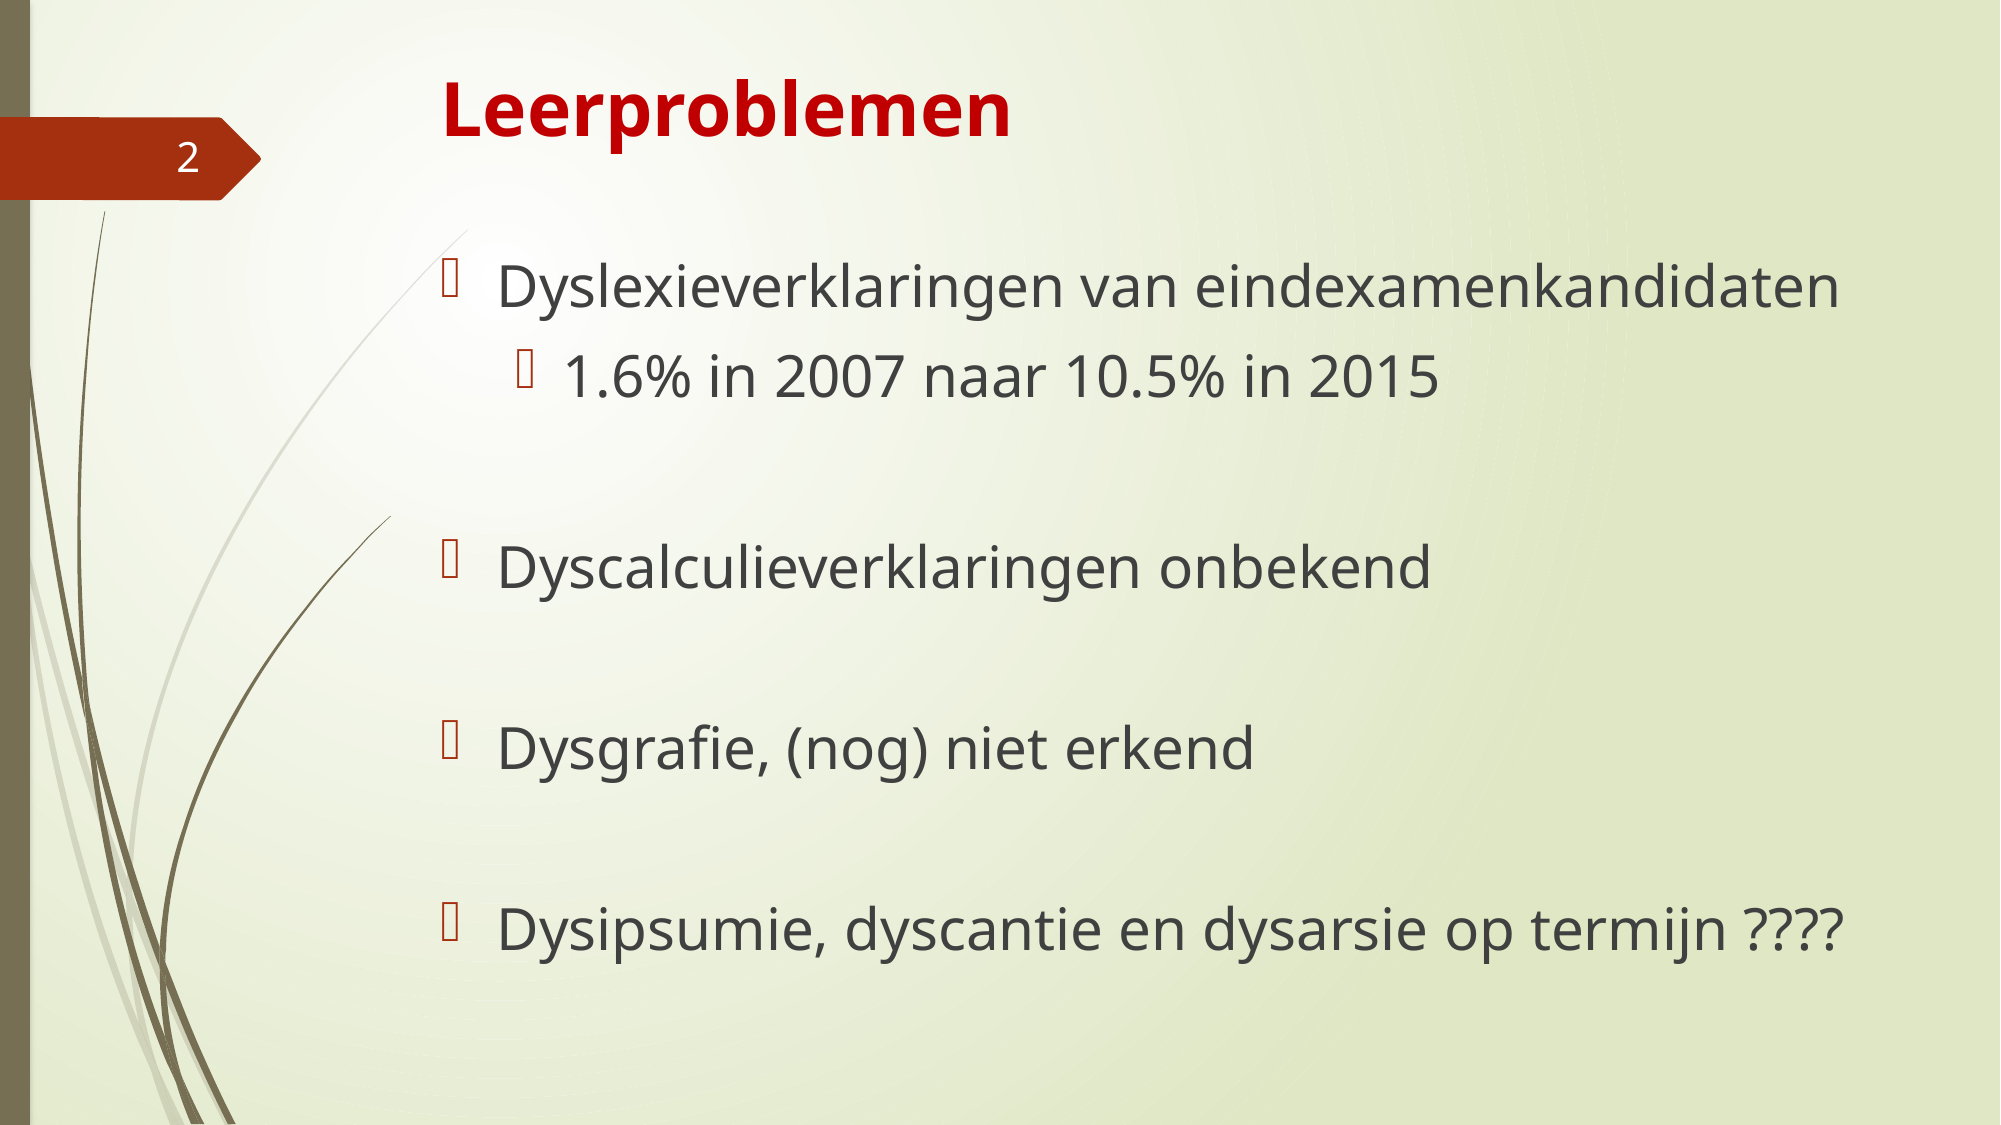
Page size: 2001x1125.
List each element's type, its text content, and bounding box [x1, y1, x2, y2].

list Dyslexieverklaringen van eindexamenkandidaten 1.6% in 2007 naar 10.5% in 2015 Dyscalculieverklaringen onbekend Dysgrafie, (nog) niet erkend Dysipsumie, dyscantie en dysarsie op termijn ???? [425, 241, 1978, 1052]
title Leerproblemen [425, 54, 1888, 190]
slide_number 2 [87, 129, 216, 190]
